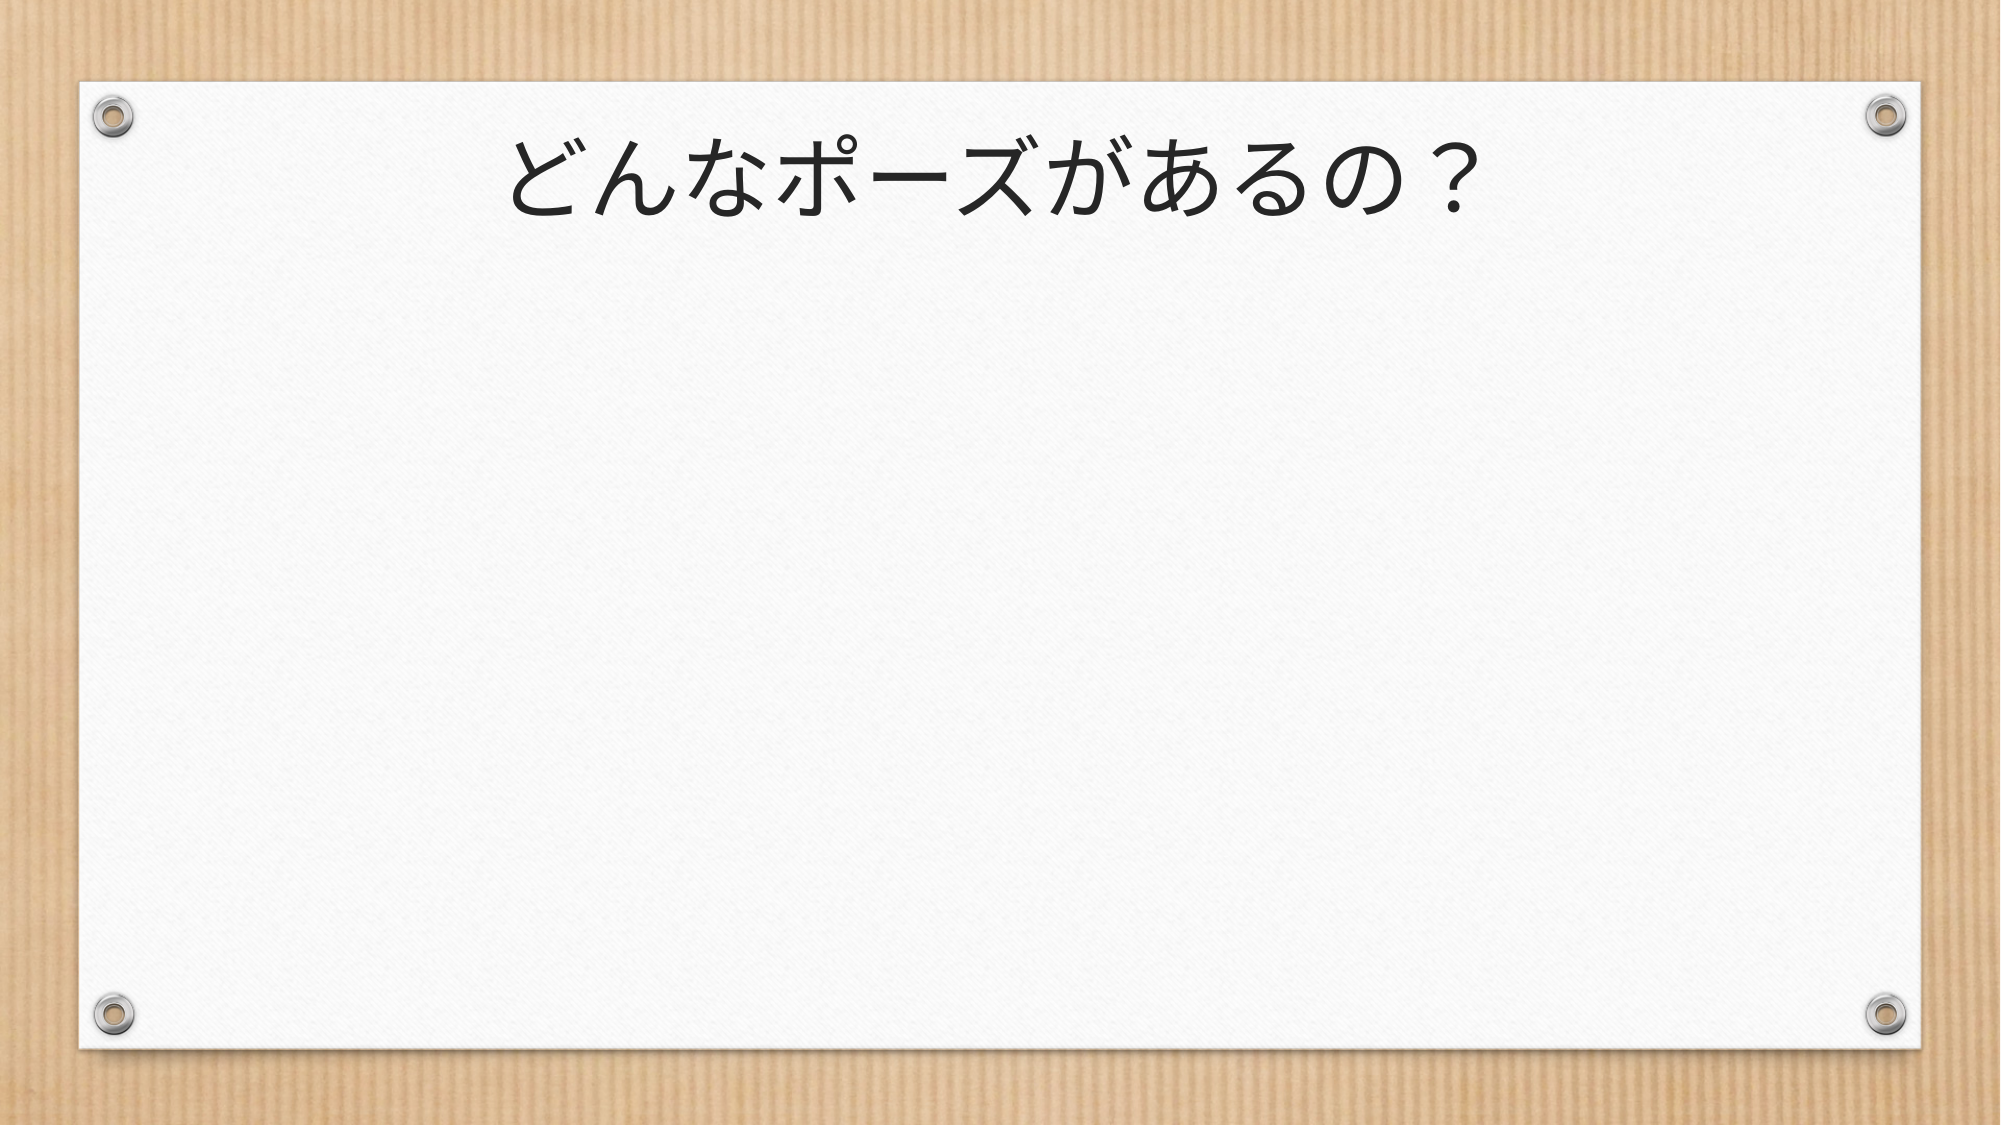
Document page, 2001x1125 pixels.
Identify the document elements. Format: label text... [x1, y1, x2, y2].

picture [0, 0, 2001, 1125]
title どんなポーズがあるの？ [212, 90, 1788, 262]
